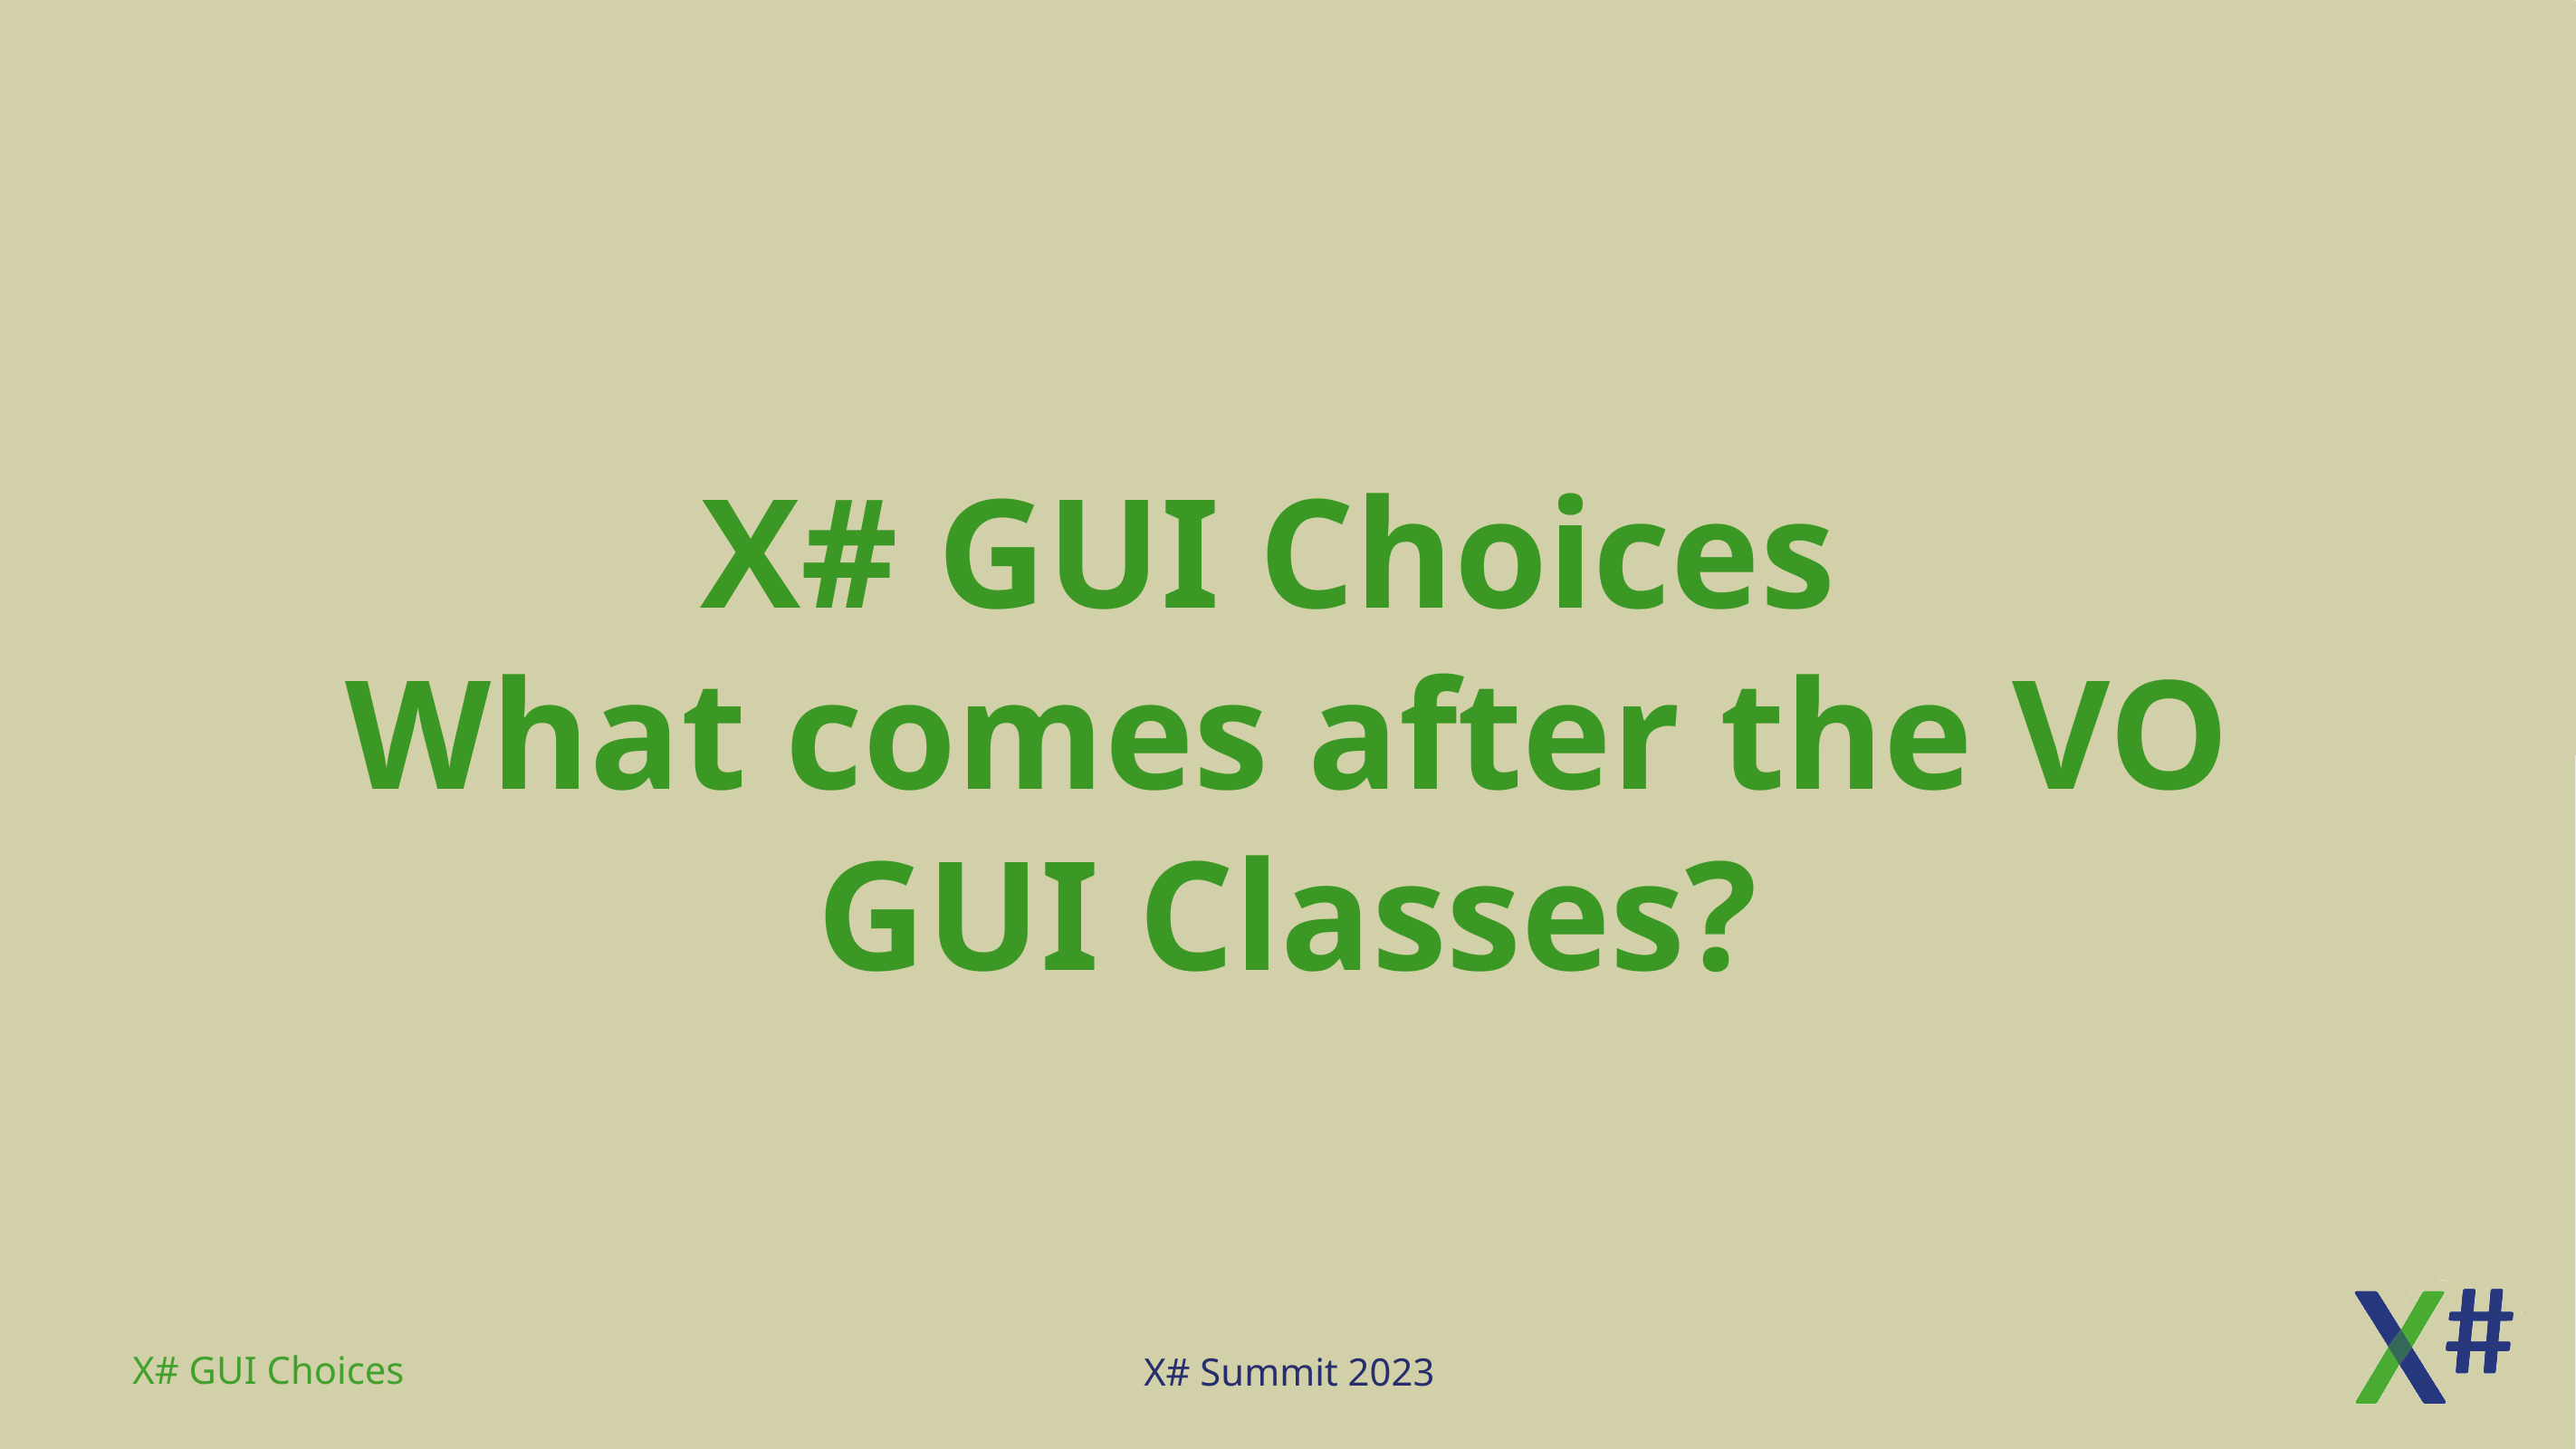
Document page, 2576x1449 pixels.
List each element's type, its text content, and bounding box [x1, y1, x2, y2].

title X# GUI Choices What comes after the VO GUI Classes? [193, 450, 2383, 971]
picture [2335, 1267, 2536, 1425]
